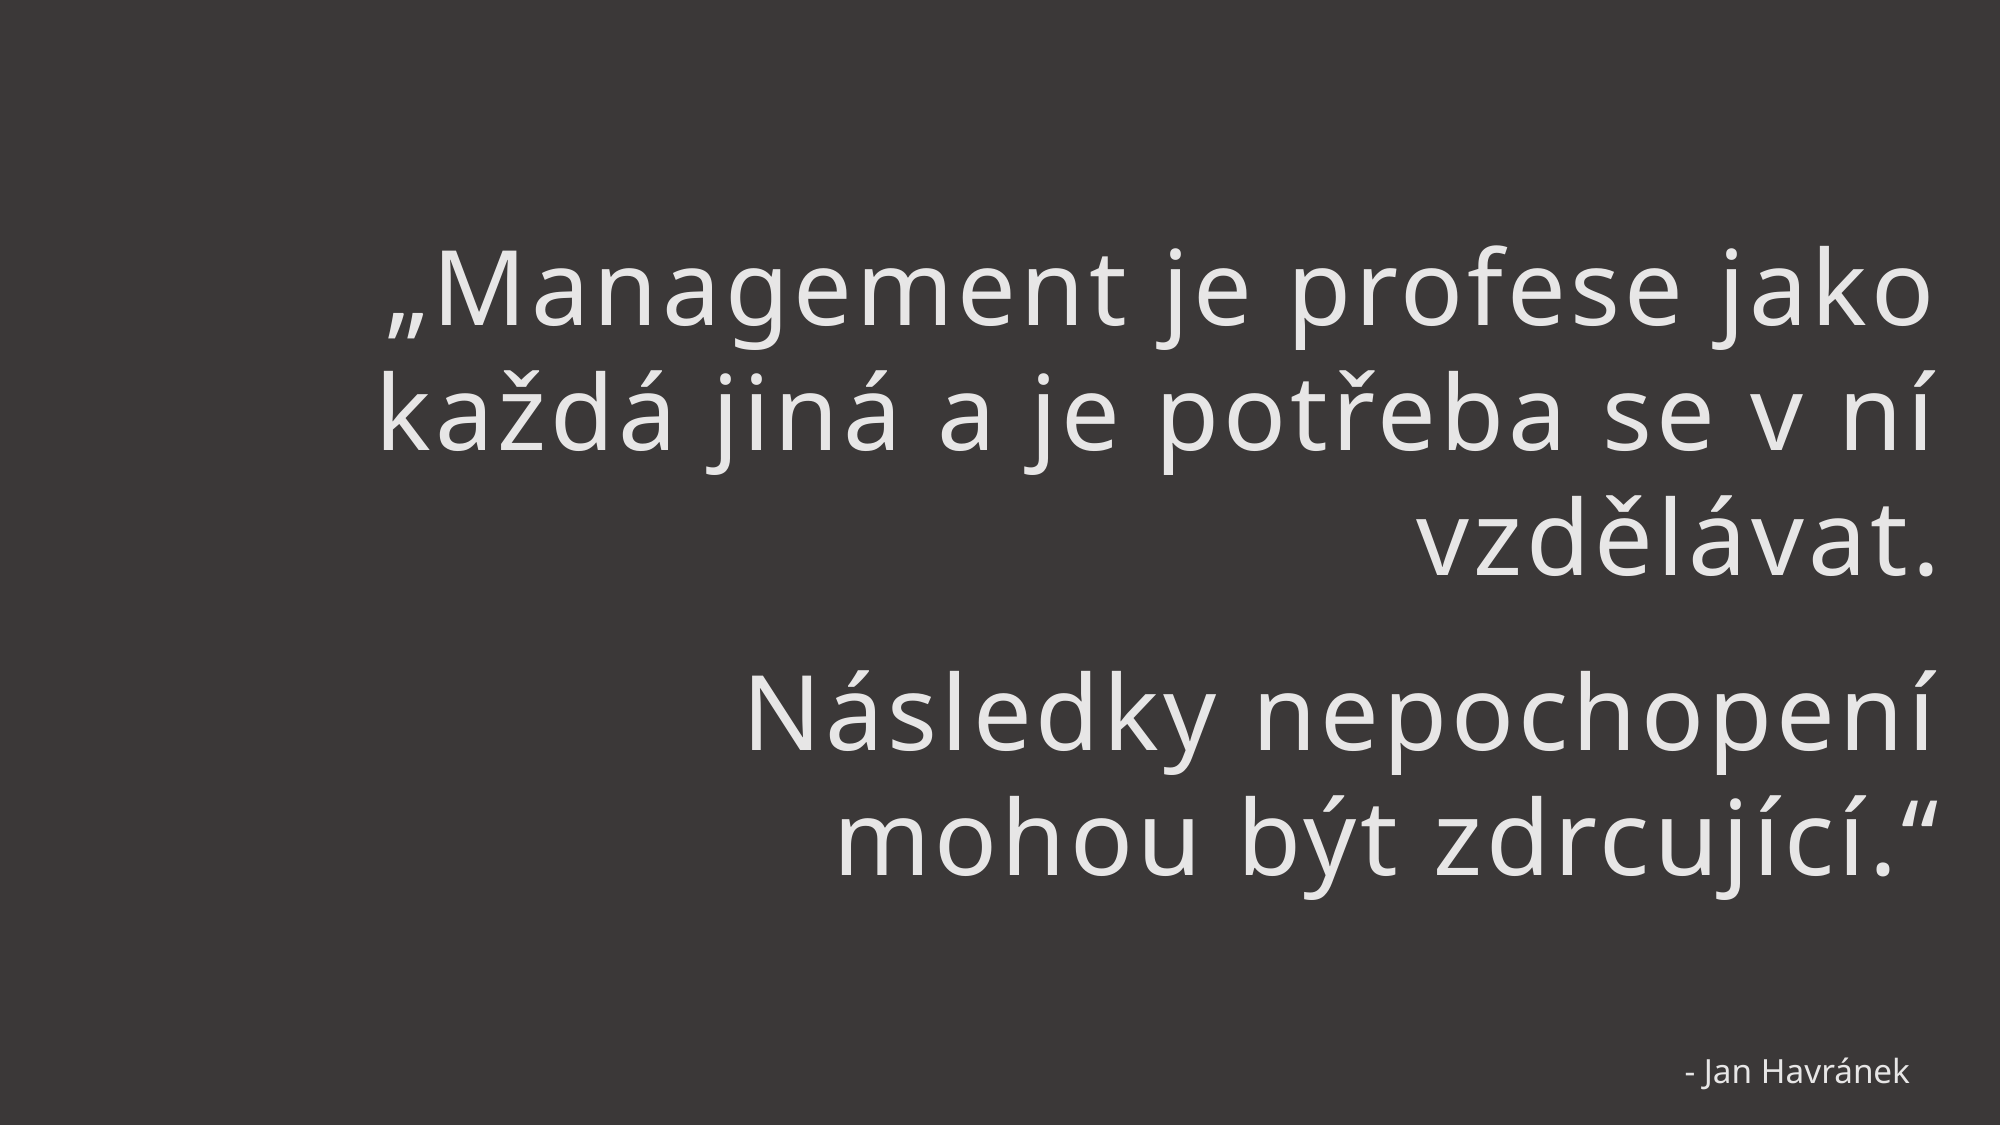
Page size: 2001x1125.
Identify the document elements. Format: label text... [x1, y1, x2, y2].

text_box - Jan Havránek [1526, 1042, 1925, 1098]
text_box „Management je profese jako každá jiná a je potřeba se v ní vzdělávat. Následky nepochopení mohou být zdrcující.“ [340, 214, 1957, 904]
